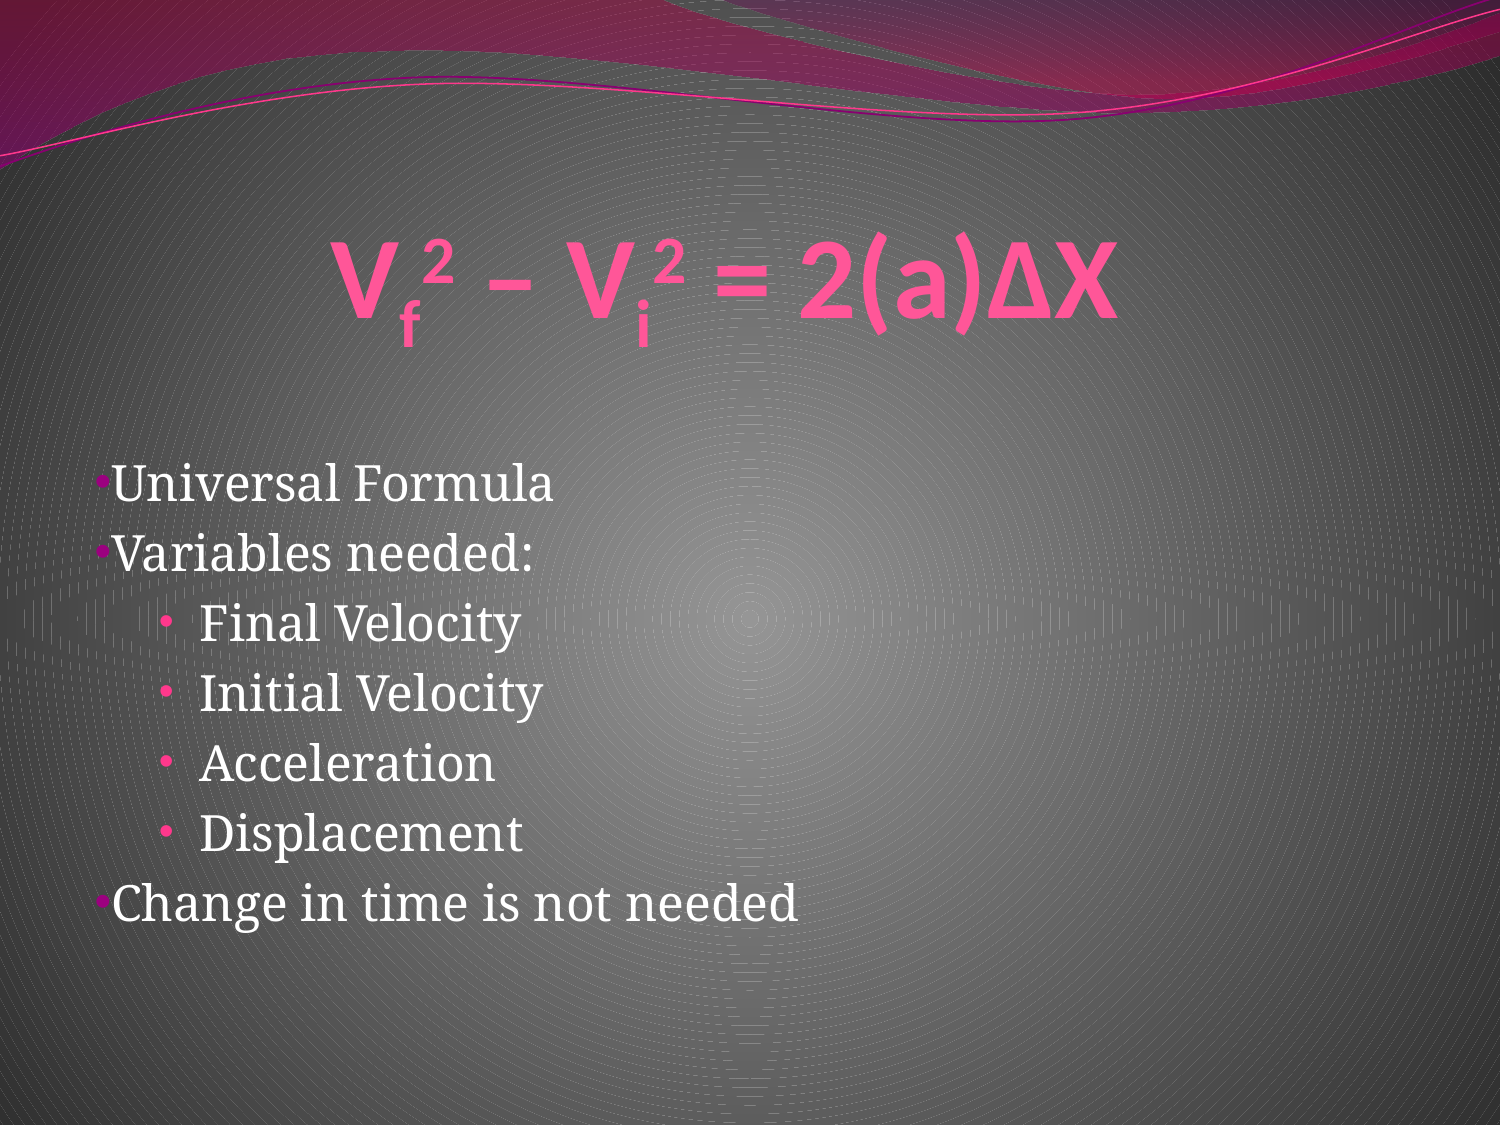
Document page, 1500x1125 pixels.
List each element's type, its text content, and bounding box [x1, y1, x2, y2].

title Vf2 – Vi2 = 2(a)∆X [87, 137, 1363, 361]
list Universal Formula Variables needed: Final Velocity Initial Velocity Acceleration Displacement Change in time is not needed [86, 443, 1362, 1000]
